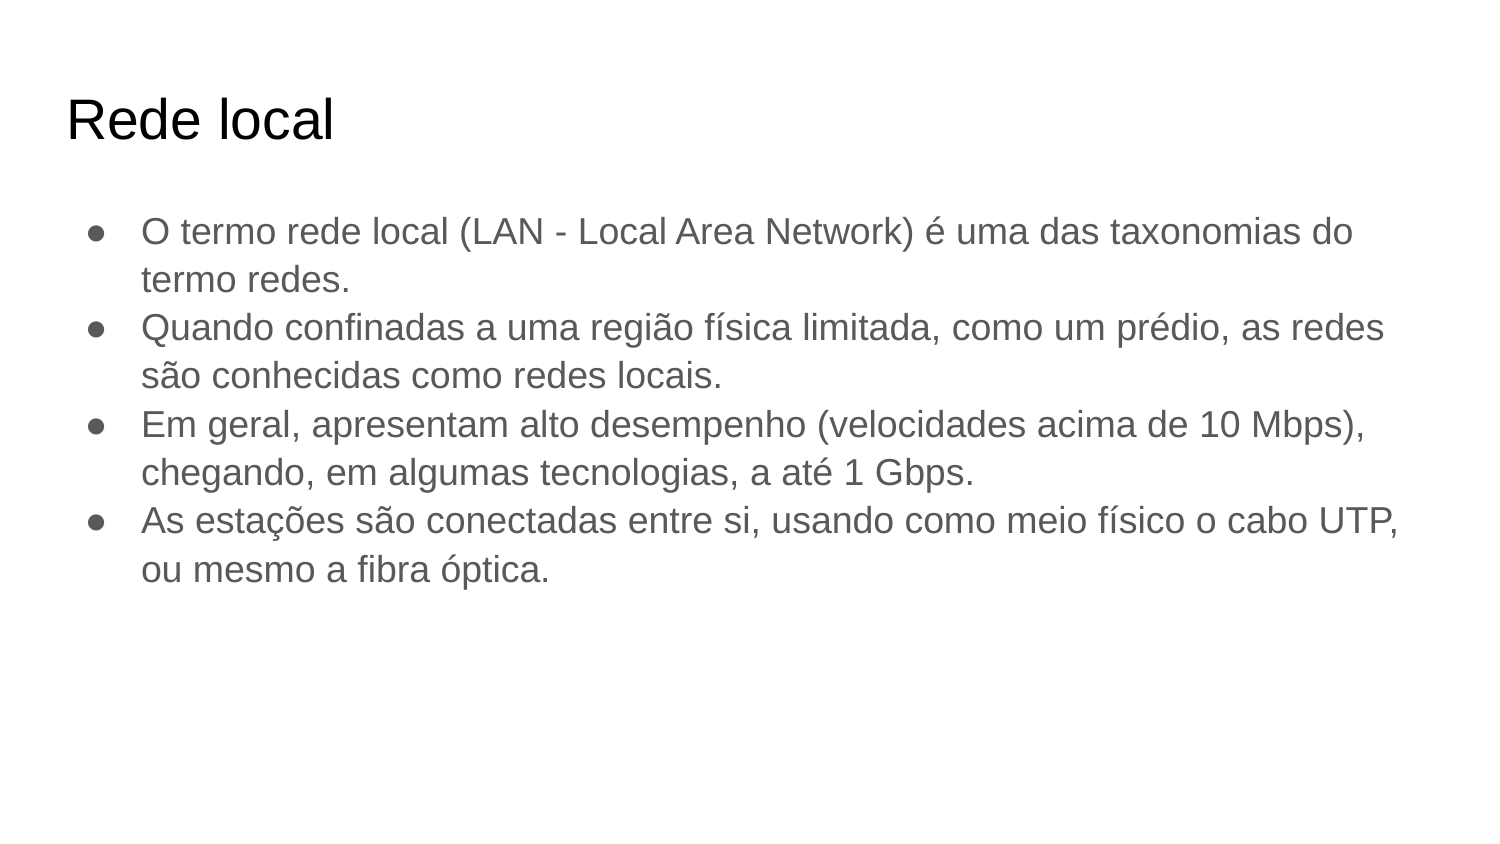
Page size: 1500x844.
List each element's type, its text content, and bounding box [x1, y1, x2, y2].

title Rede local [51, 72, 1449, 167]
list O termo rede local (LAN - Local Area Network) é uma das taxonomias do termo redes. Quando confinadas a uma região física limitada, como um prédio, as redes são conhecidas como redes locais. Em geral, apresentam alto desempenho (velocidades acima de 10 Mbps), chegando, em algumas tecnologias, a até 1 Gbps. As estações são conectadas entre si, usando como meio físico o cabo UTP, ou mesmo a fibra óptica. [51, 189, 1449, 750]
